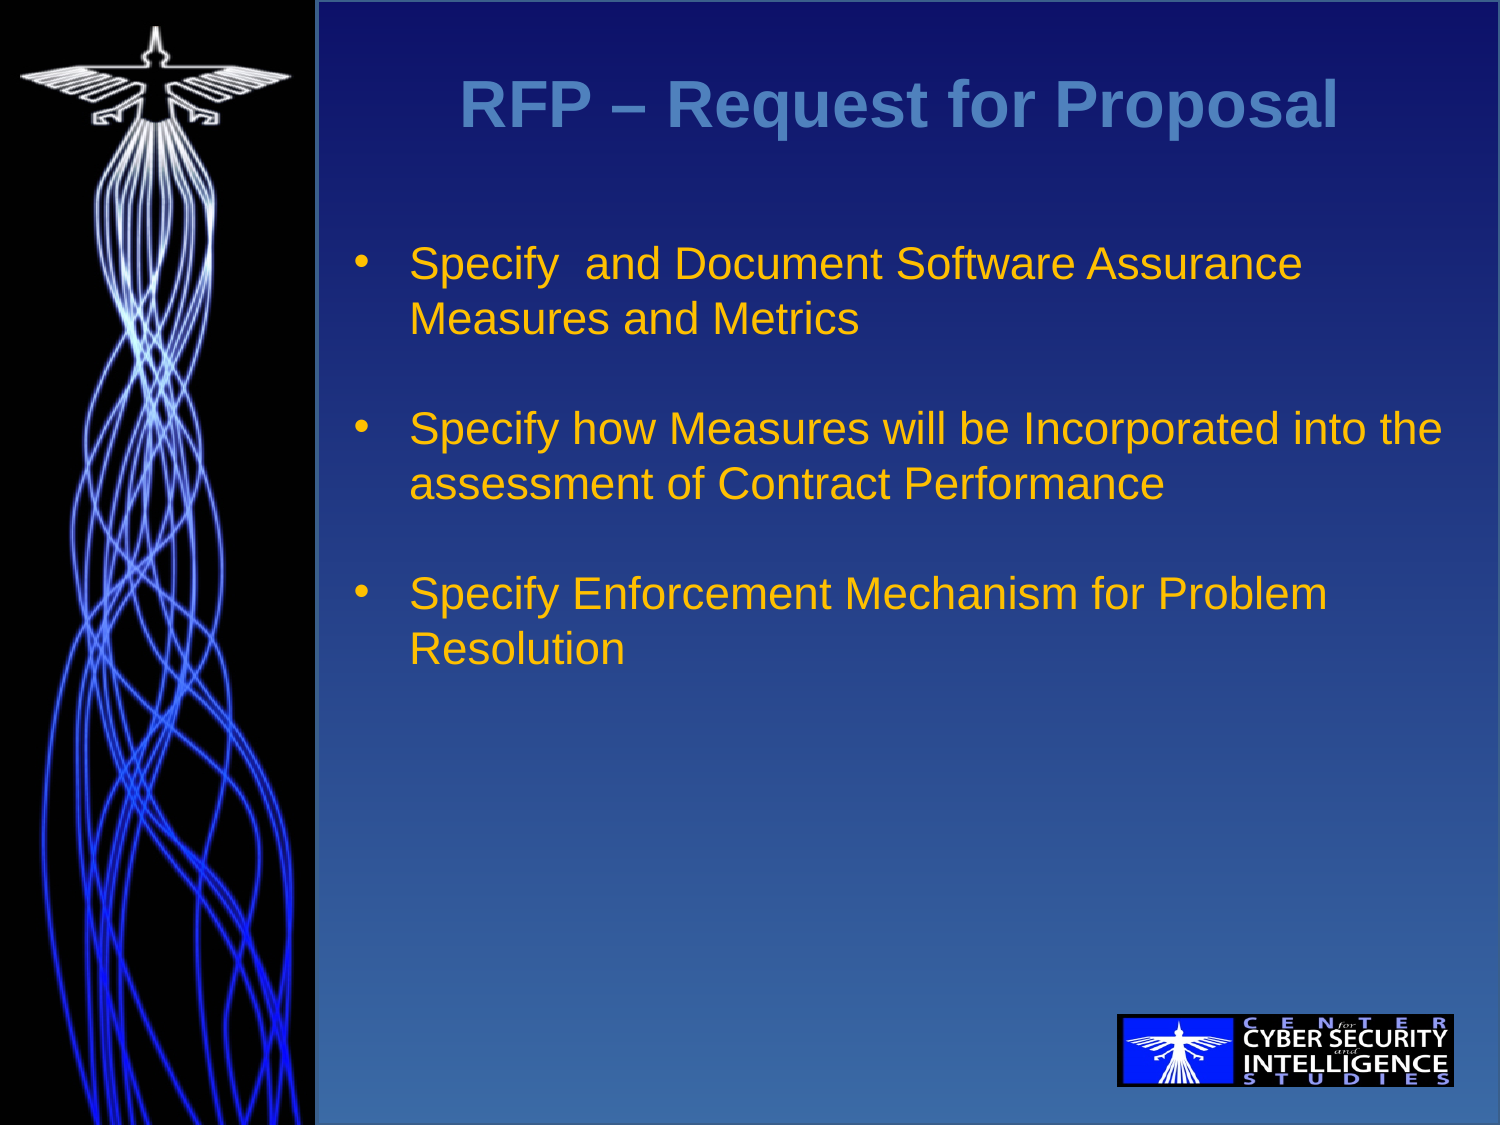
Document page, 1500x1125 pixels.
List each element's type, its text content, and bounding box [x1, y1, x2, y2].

text_box [317, 0, 1500, 1125]
text_box RFP – Request for Proposal [352, 52, 1448, 149]
picture [1117, 1013, 1455, 1087]
text_box Specify and Document Software Assurance Measures and Metrics Specify how Measures will be Incorporated into the assessment of Contract Performance Specify Enforcement Mechanism for Problem Resolution [336, 224, 1475, 938]
picture [0, 0, 316, 1125]
